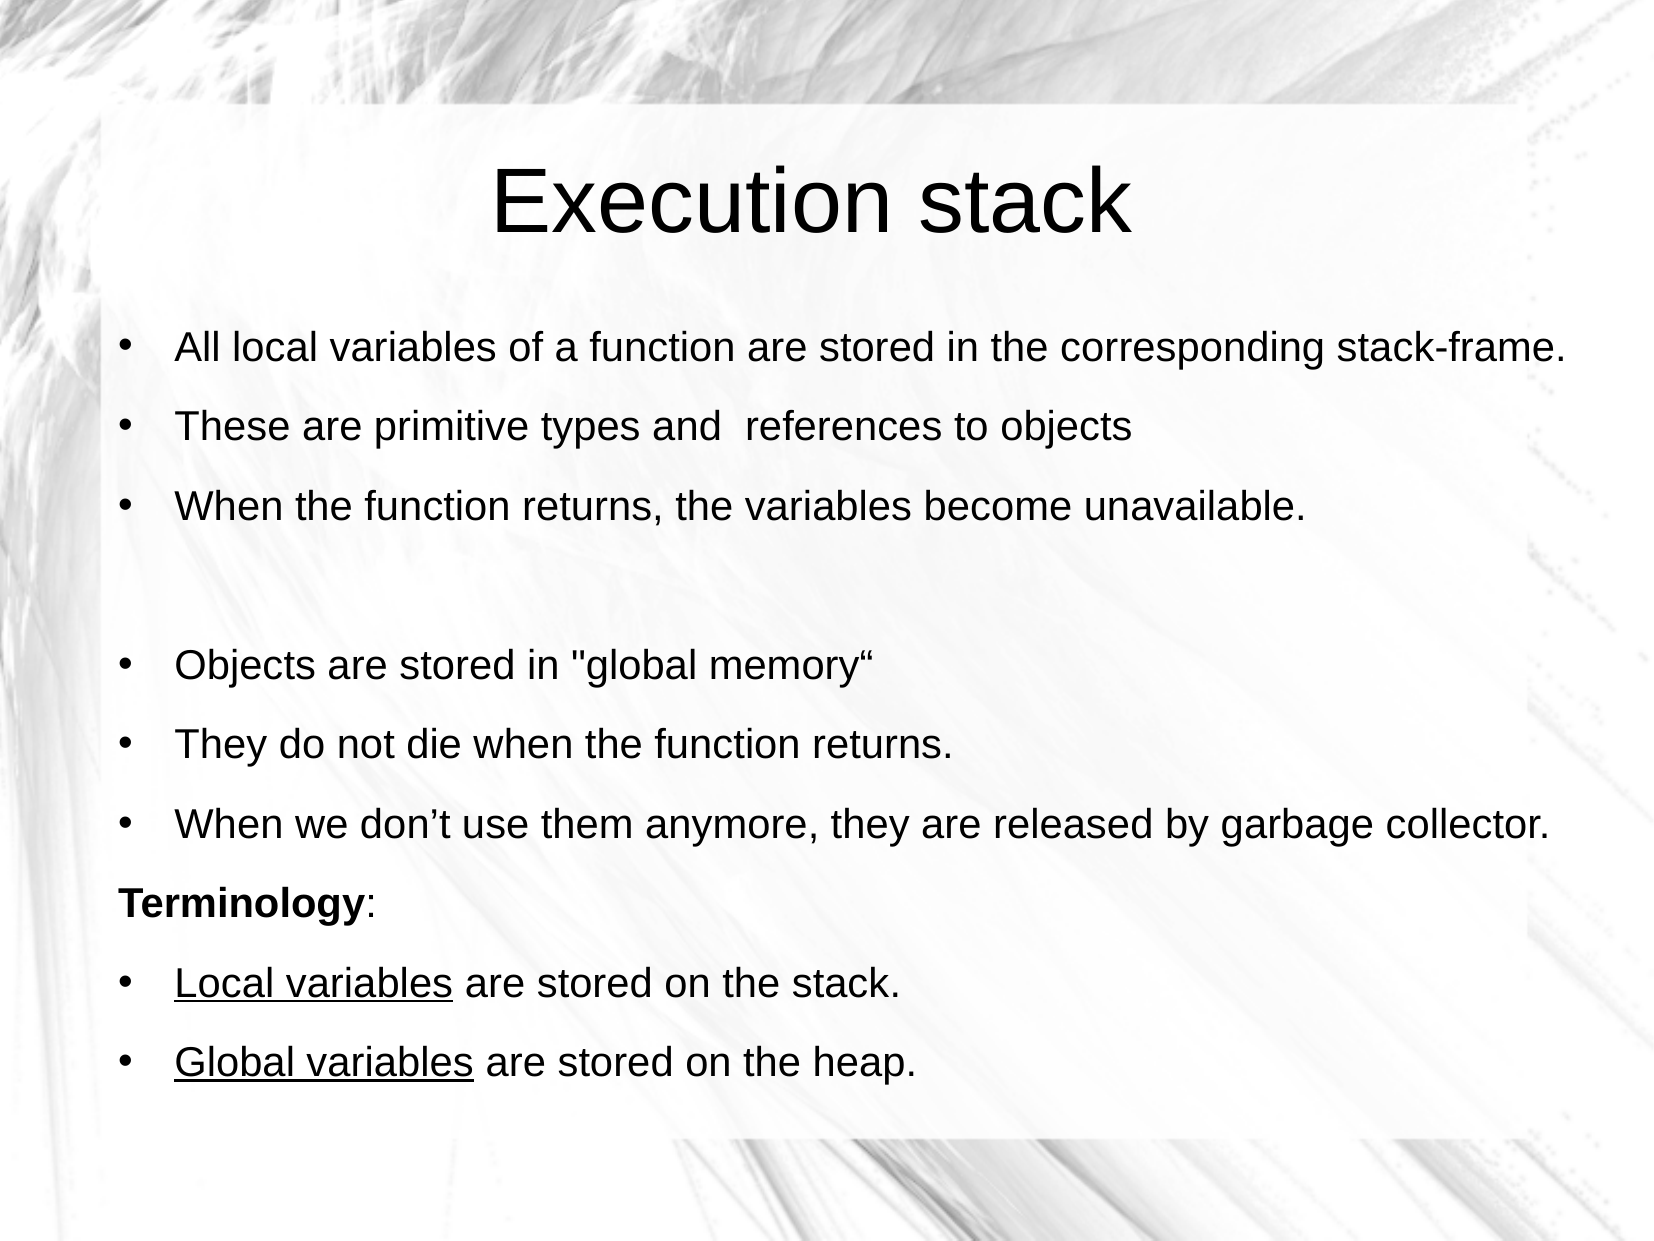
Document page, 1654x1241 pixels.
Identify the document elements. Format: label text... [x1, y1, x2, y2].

picture [0, 0, 1654, 1241]
list All local variables of a function are stored in the corresponding stack-frame. These are primitive types and references to objects When the function returns, the variables become unavailable. Objects are stored in "global memory“ They do not die when the function returns. When we don’t use them anymore, they are released by garbage collector. Terminology: Local variables are stored on the stack. Global variables are stored on the heap. [118, 319, 1571, 1102]
title Execution stack [118, 112, 1506, 281]
